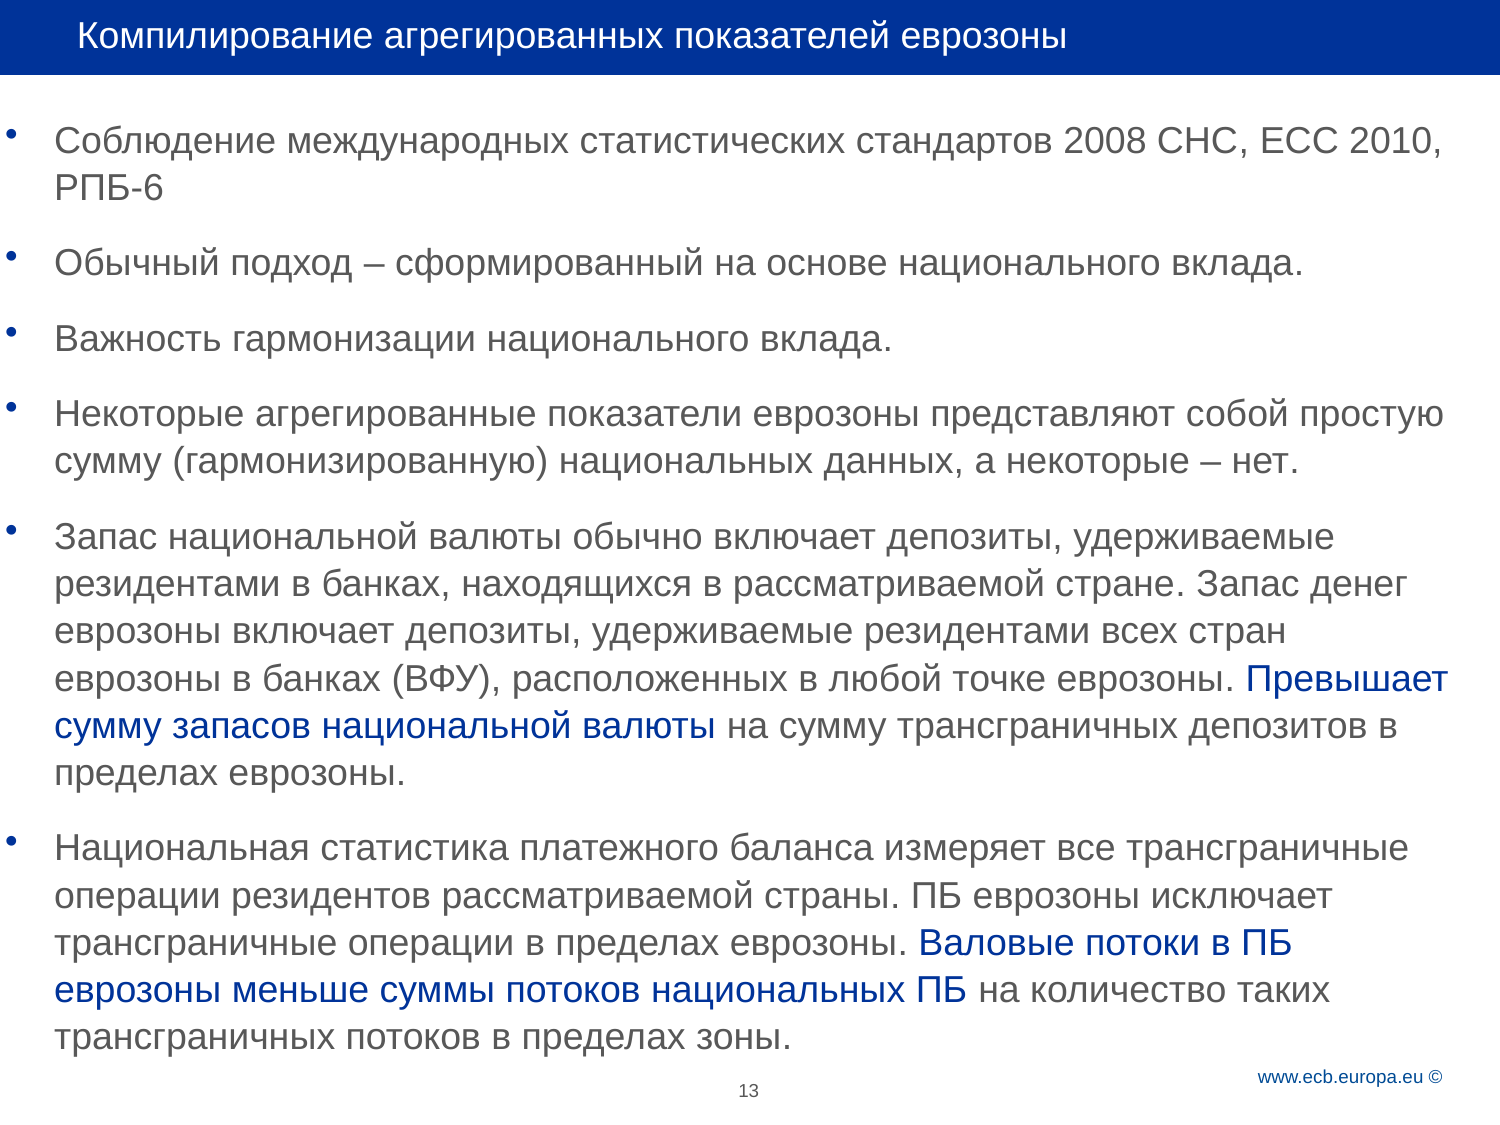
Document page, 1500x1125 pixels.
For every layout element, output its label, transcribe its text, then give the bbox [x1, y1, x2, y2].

title Компилирование агрегированных показателей еврозоны [76, 0, 1356, 113]
slide_number 13 [714, 1078, 783, 1118]
list Соблюдение международных статистических стандартов 2008 СНС, ЕСС 2010, РПБ-6 Обычный подход – сформированный на основе национального вклада. Важность гармонизации национального вклада. Некоторые агрегированные показатели еврозоны представляют собой простую сумму (гармонизированную) национальных данных, а некоторые – нет. Запас национальной валюты обычно включает депозиты, удерживаемые резидентами в банках, находящихся в рассматриваемой стране. Запас денег еврозоны включает депозиты, удерживаемые резидентами всех стран еврозоны в банках (ВФУ), расположенных в любой точке еврозоны. Превышает сумму запасов национальной валюты на сумму трансграничных депозитов в пределах еврозоны. Национальная статистика платежного баланса измеряет все трансграничные операции резидентов рассматриваемой страны. ПБ еврозоны исключает трансграничные операции в пределах еврозоны. Валовые потоки в ПБ еврозоны меньше суммы потоков национальных ПБ на количество таких трансграничных потоков в пределах зоны. [5, 113, 1459, 1047]
